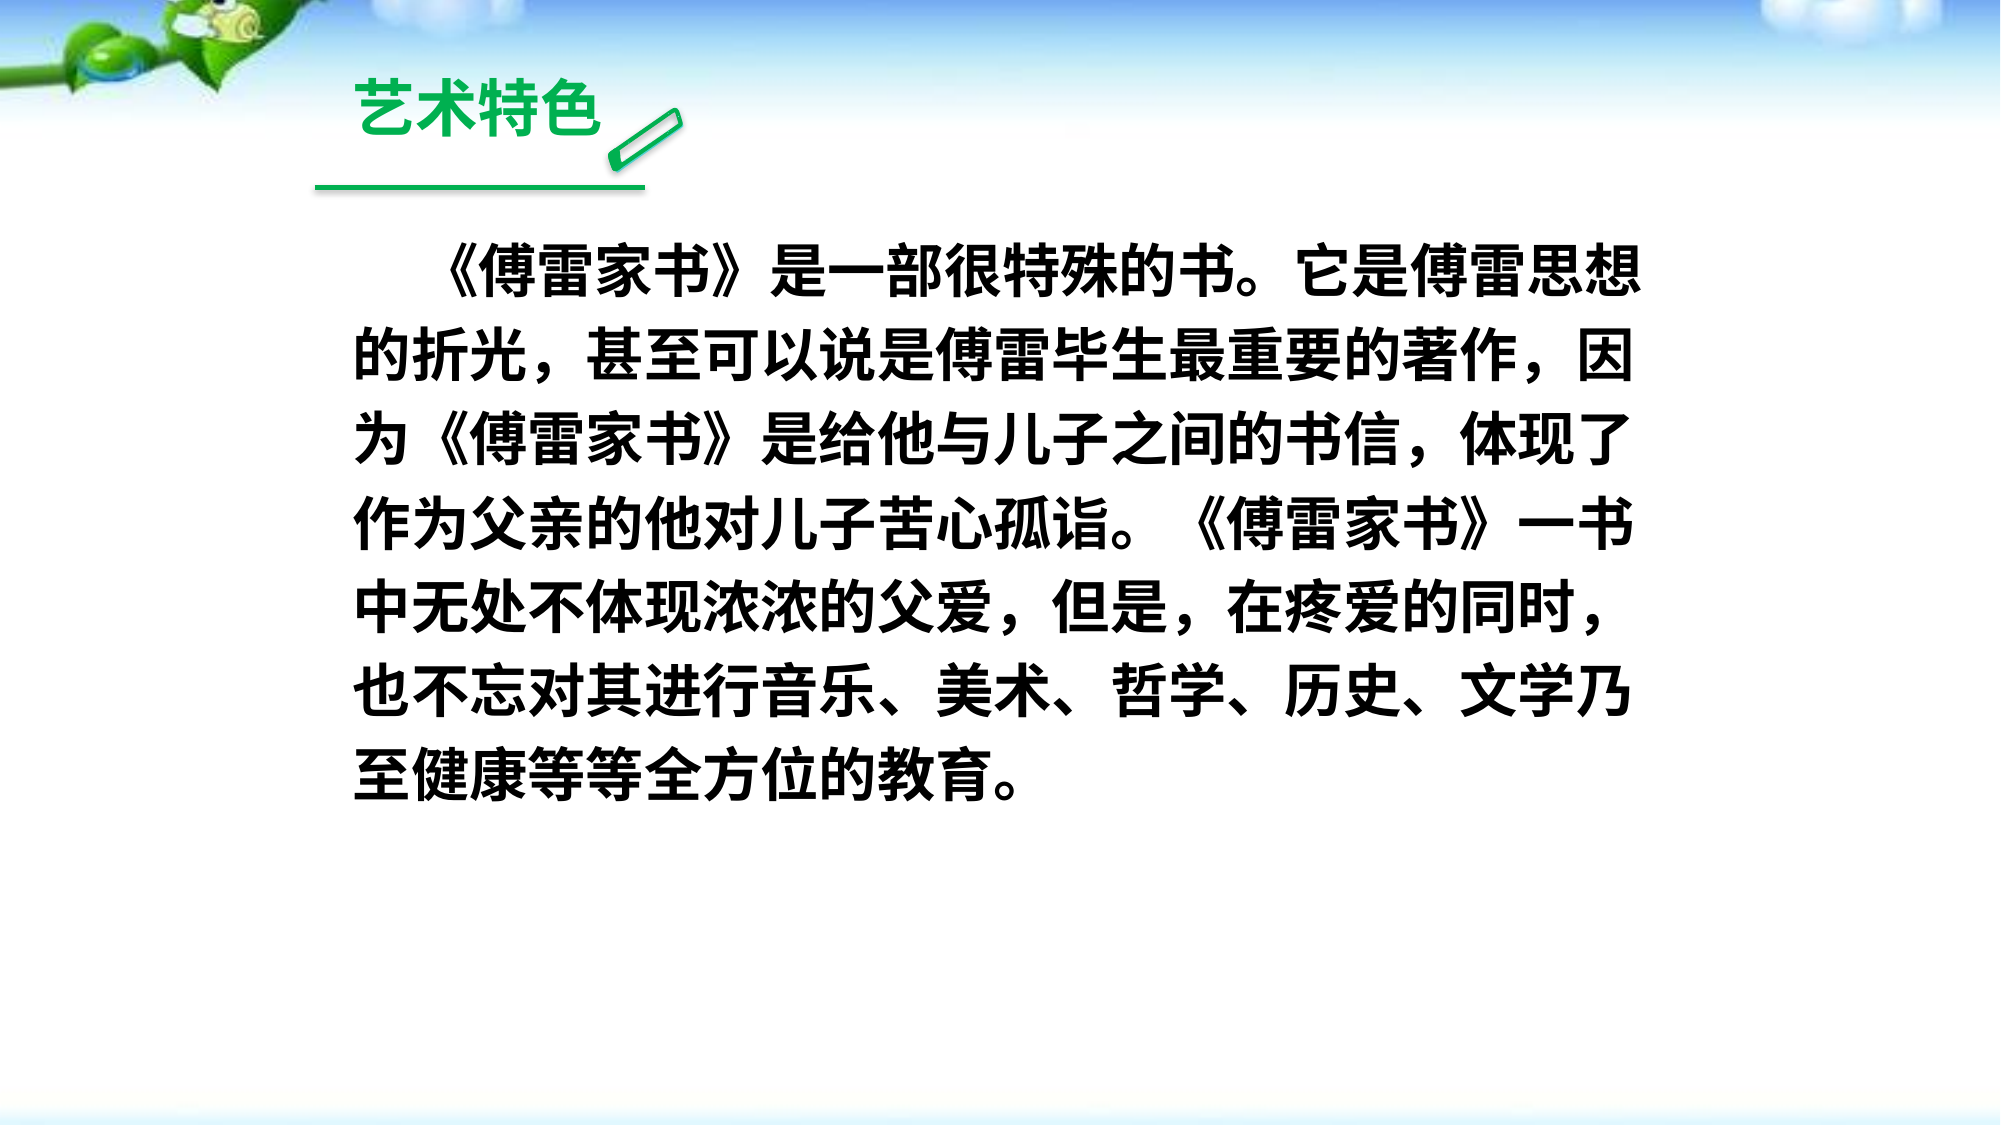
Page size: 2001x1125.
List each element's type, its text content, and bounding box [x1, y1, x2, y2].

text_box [314, 61, 684, 188]
text_box 《傅雷家书》是一部很特殊的书。它是傅雷思想的折光，甚至可以说是傅雷毕生最重要的著作，因为《傅雷家书》是给他与儿子之间的书信，体现了作为父亲的他对儿子苦心孤诣。《傅雷家书》一书中无处不体现浓浓的父爱，但是，在疼爱的同时，也不忘对其进行音乐、美术、哲学、历史、文学乃至健康等等全方位的教育。 [338, 213, 1662, 816]
picture [0, 0, 2001, 1125]
